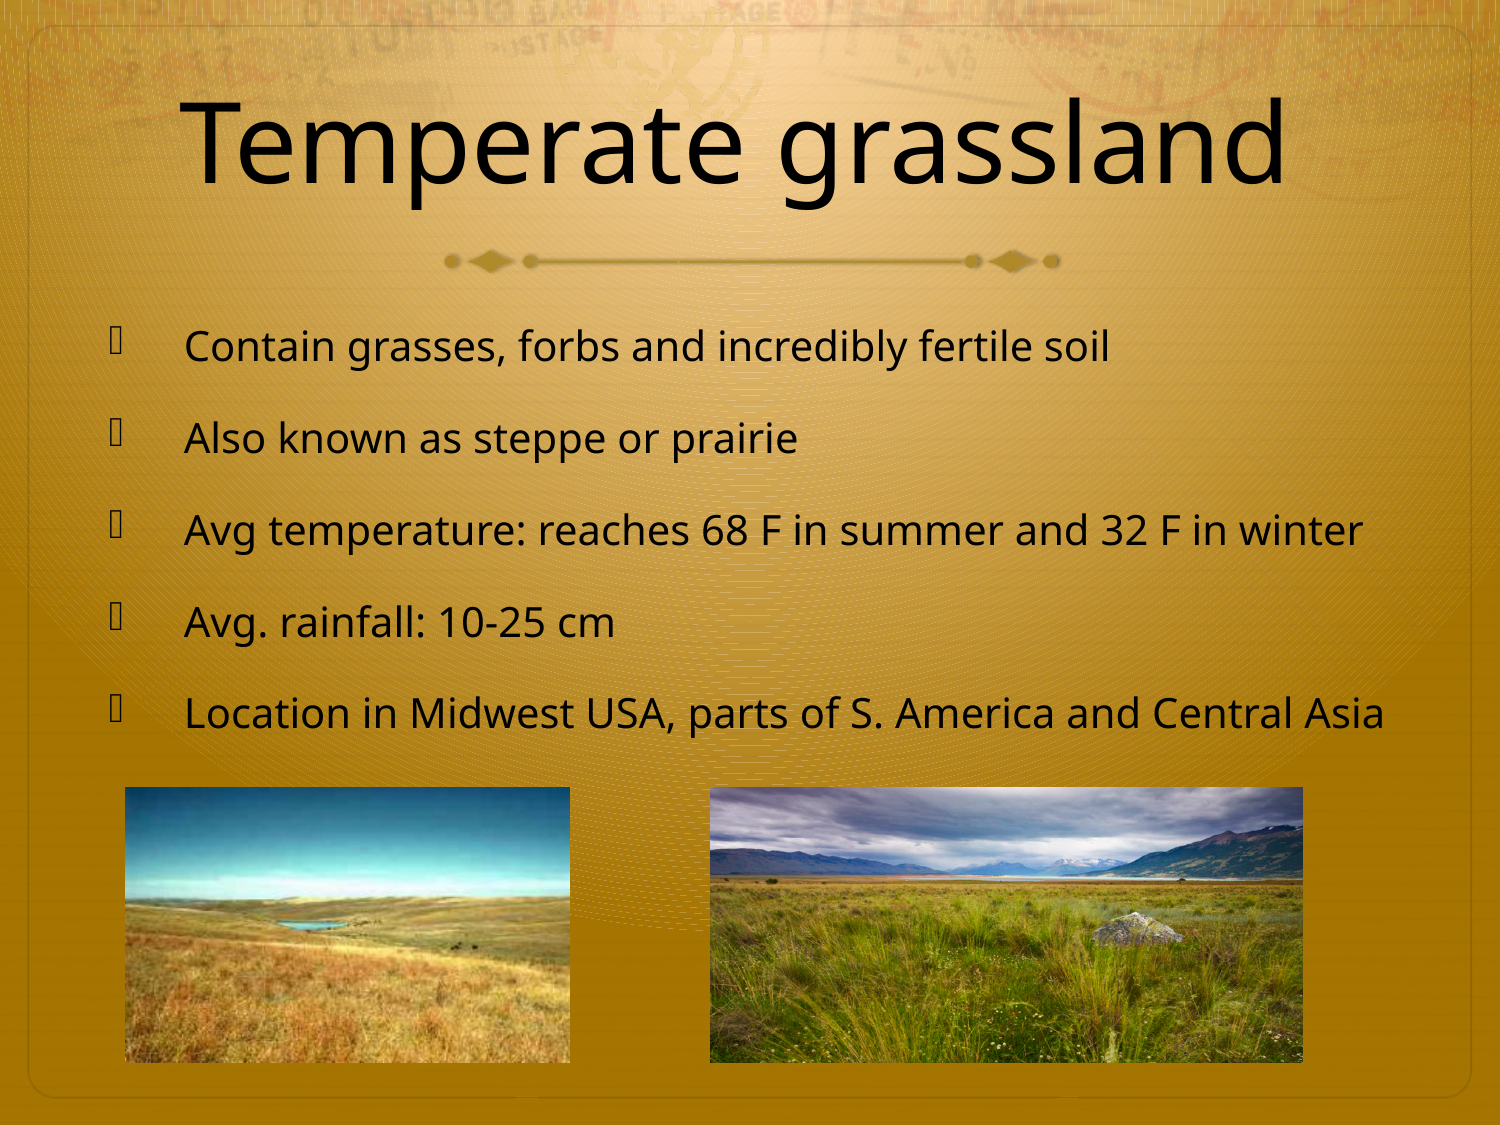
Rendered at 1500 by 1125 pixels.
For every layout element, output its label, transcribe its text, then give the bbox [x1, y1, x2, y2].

list Contain grasses, forbs and incredibly fertile soil Also known as steppe or prairie Avg temperature: reaches 68 F in summer and 32 F in winter Avg. rainfall: 10-25 cm Location in Midwest USA, parts of S. America and Central Asia [93, 312, 1407, 988]
title Temperate grassland [93, 45, 1407, 233]
picture [0, 0, 1500, 1125]
